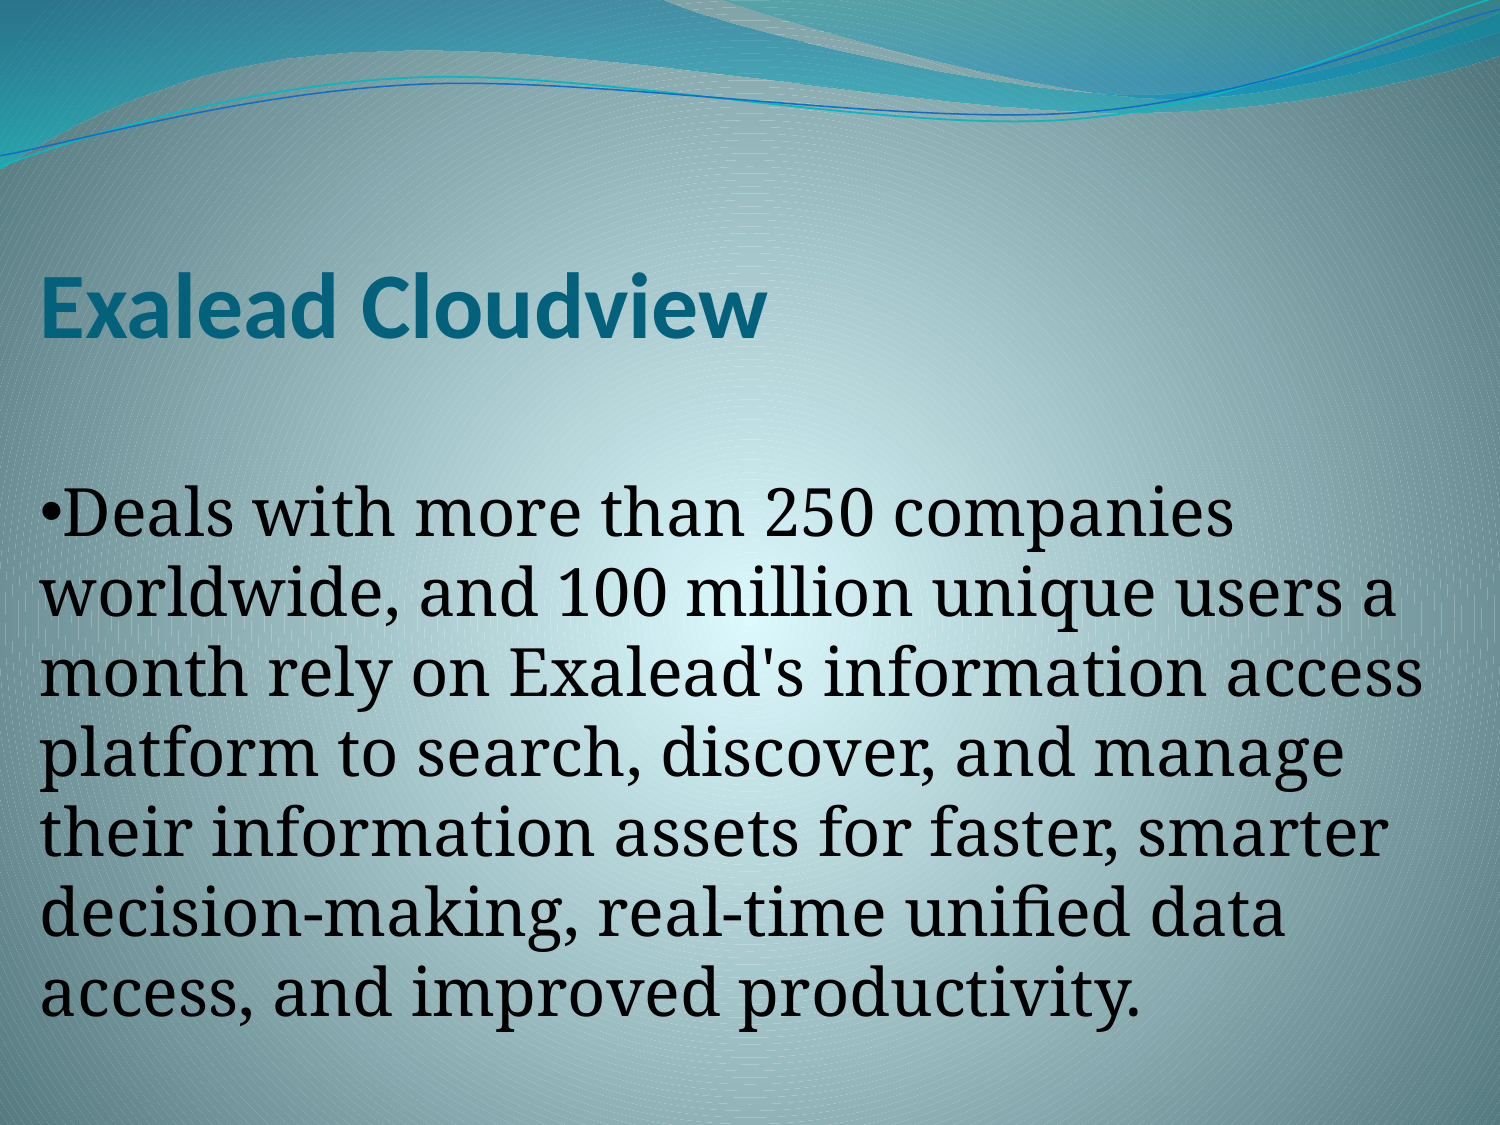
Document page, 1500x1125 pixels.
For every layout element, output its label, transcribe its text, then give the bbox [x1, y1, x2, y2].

text_box Exalead Cloudview Deals with more than 250 companies worldwide, and 100 million unique users a month rely on Exalead's information access platform to search, discover, and manage their information assets for faster, smarter decision-making, real-time unified data access, and improved productivity. [24, 237, 1475, 1037]
